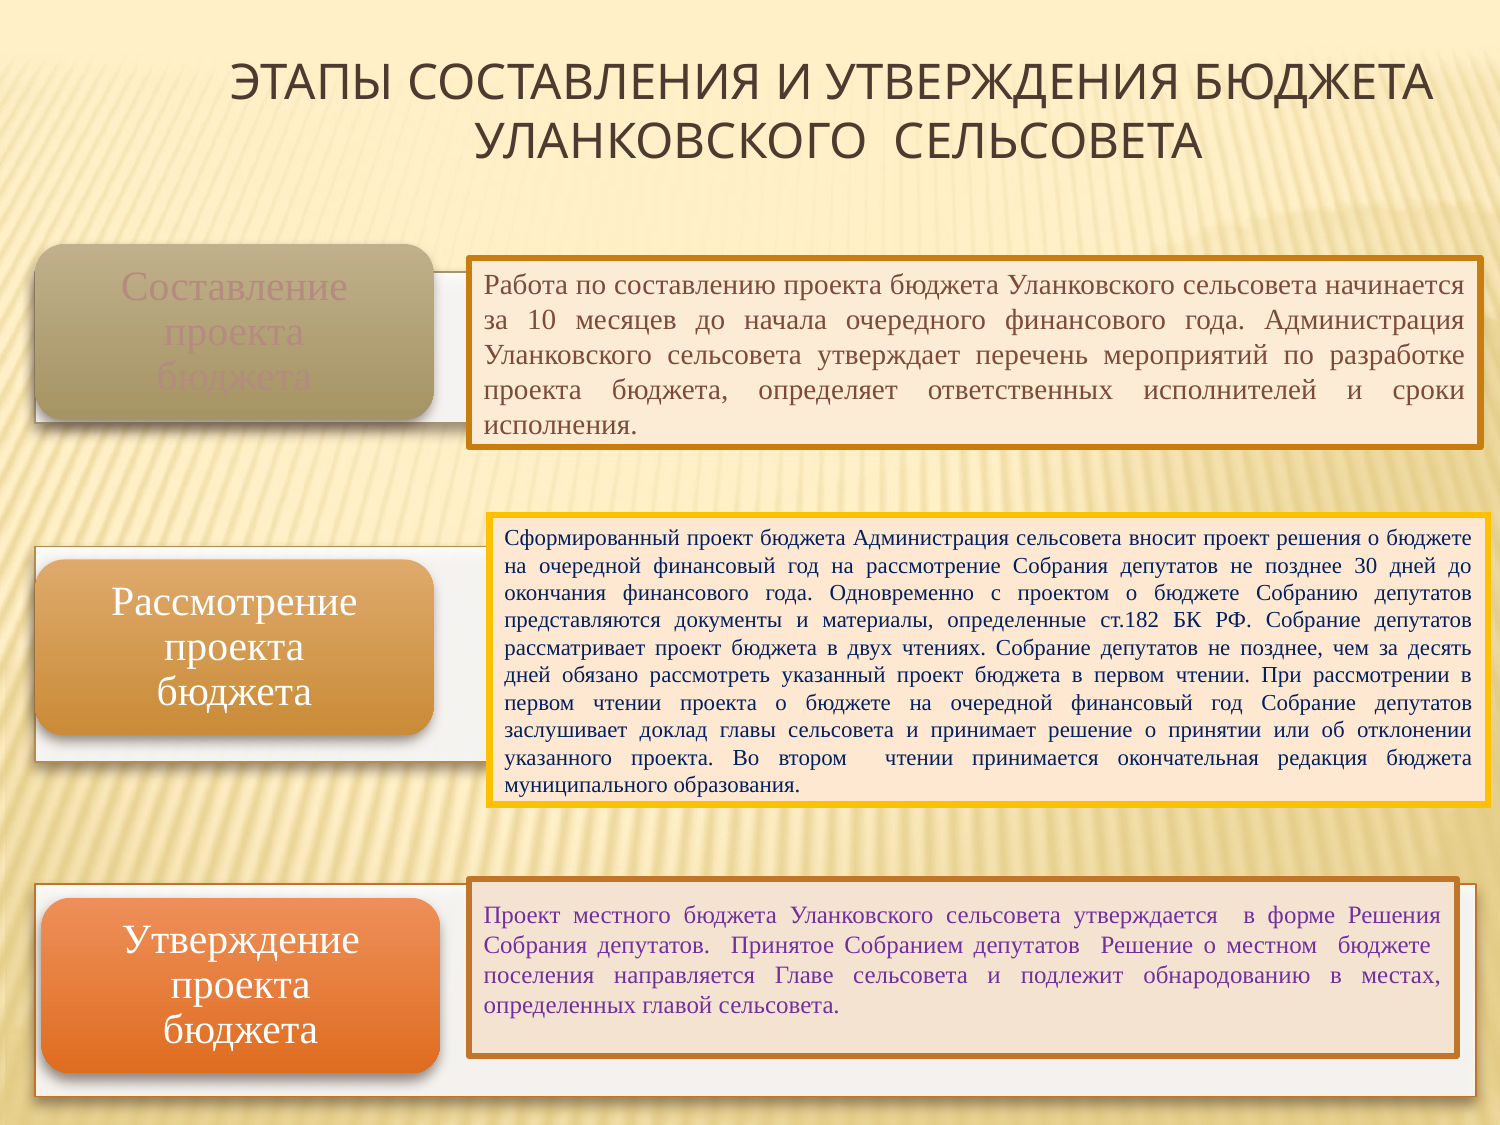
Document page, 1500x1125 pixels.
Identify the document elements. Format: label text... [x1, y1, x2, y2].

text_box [34, 187, 1477, 1097]
title ЭТАПЫ СОСТАВЛЕНИЯ И УТВЕРЖДЕНИЯ БЮДЖЕТА УЛАНКОВСКОГО сельсовета [177, 42, 1500, 208]
